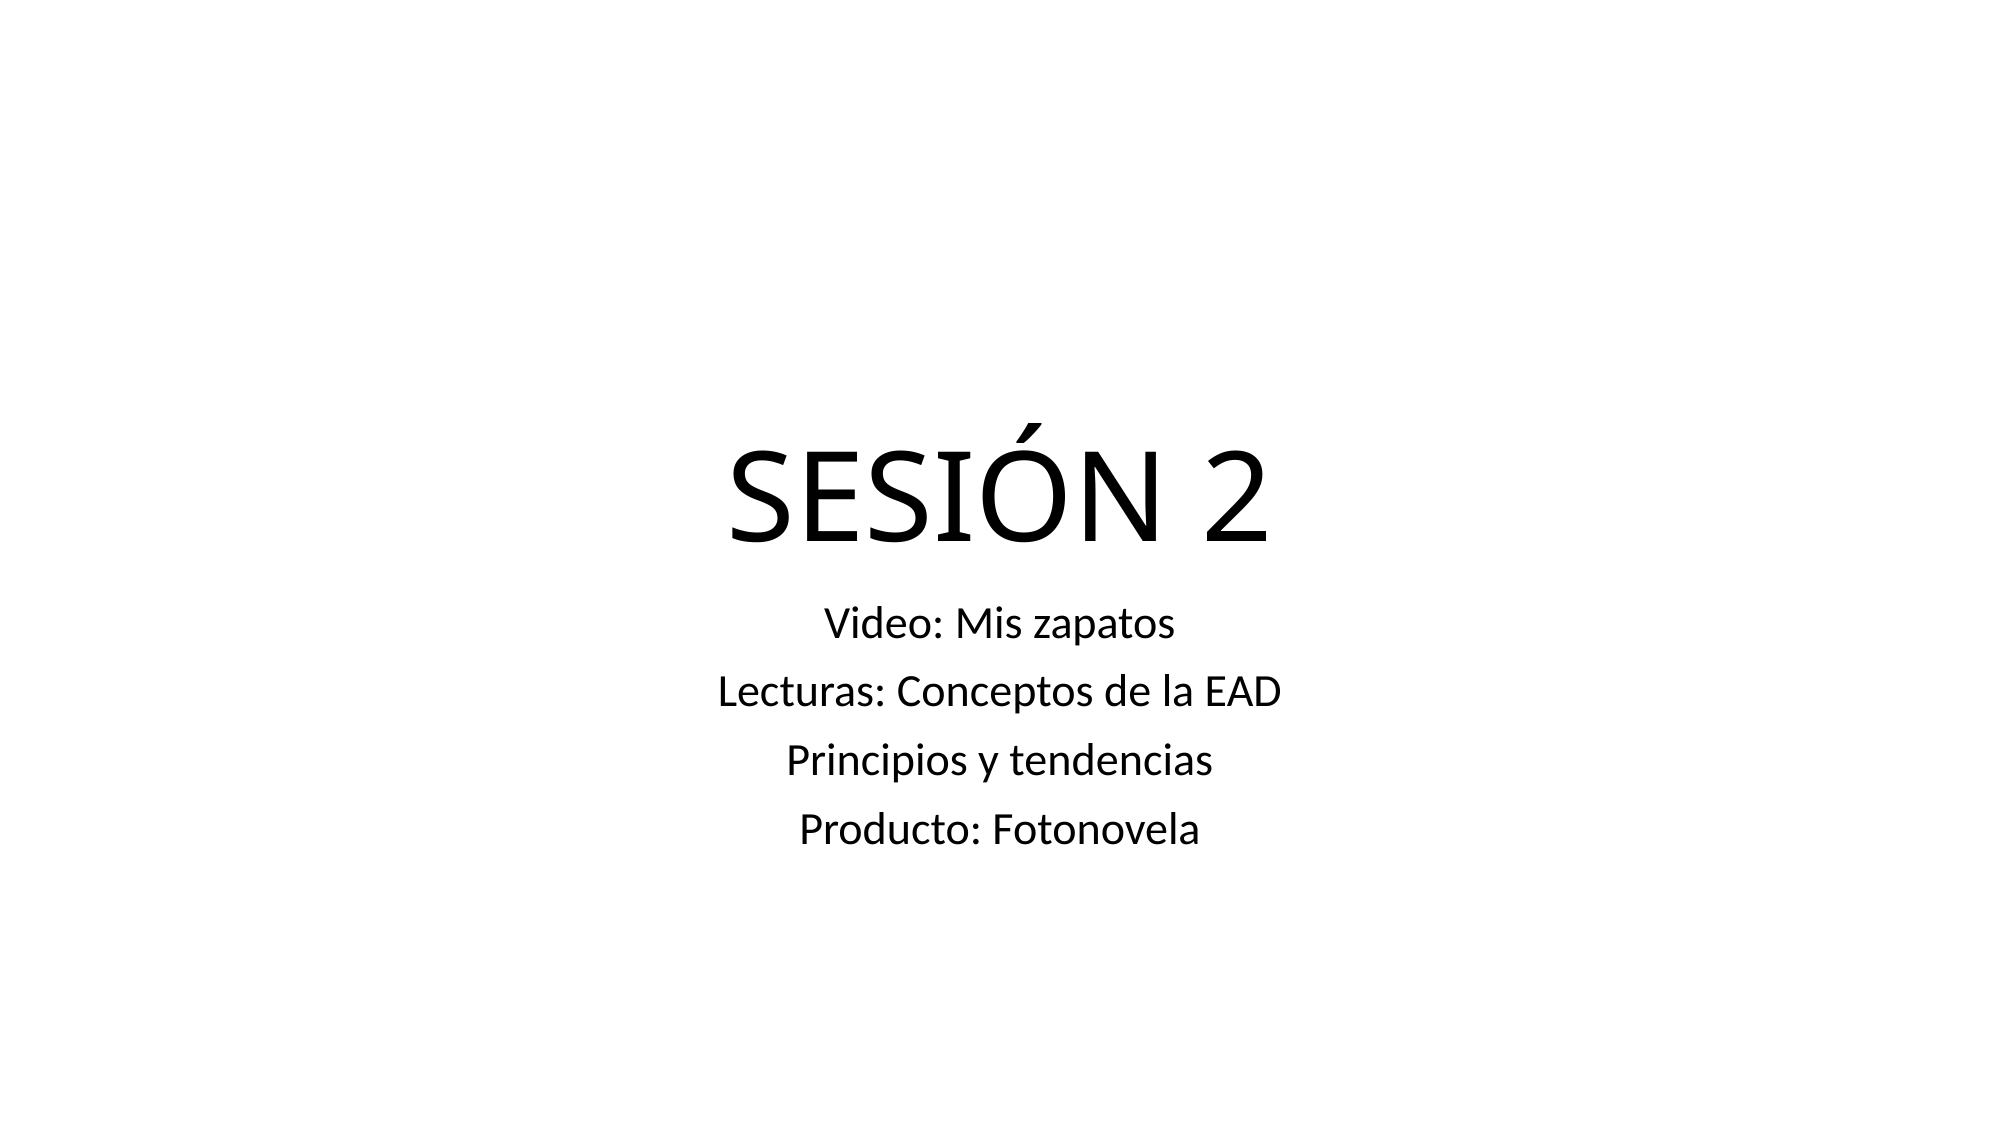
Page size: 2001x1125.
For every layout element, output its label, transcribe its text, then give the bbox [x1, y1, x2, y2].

title SESIÓN 2 [249, 184, 1750, 576]
subtitle Video: Mis zapatos Lecturas: Conceptos de la EAD Principios y tendencias Producto: Fotonovela [249, 590, 1750, 863]
